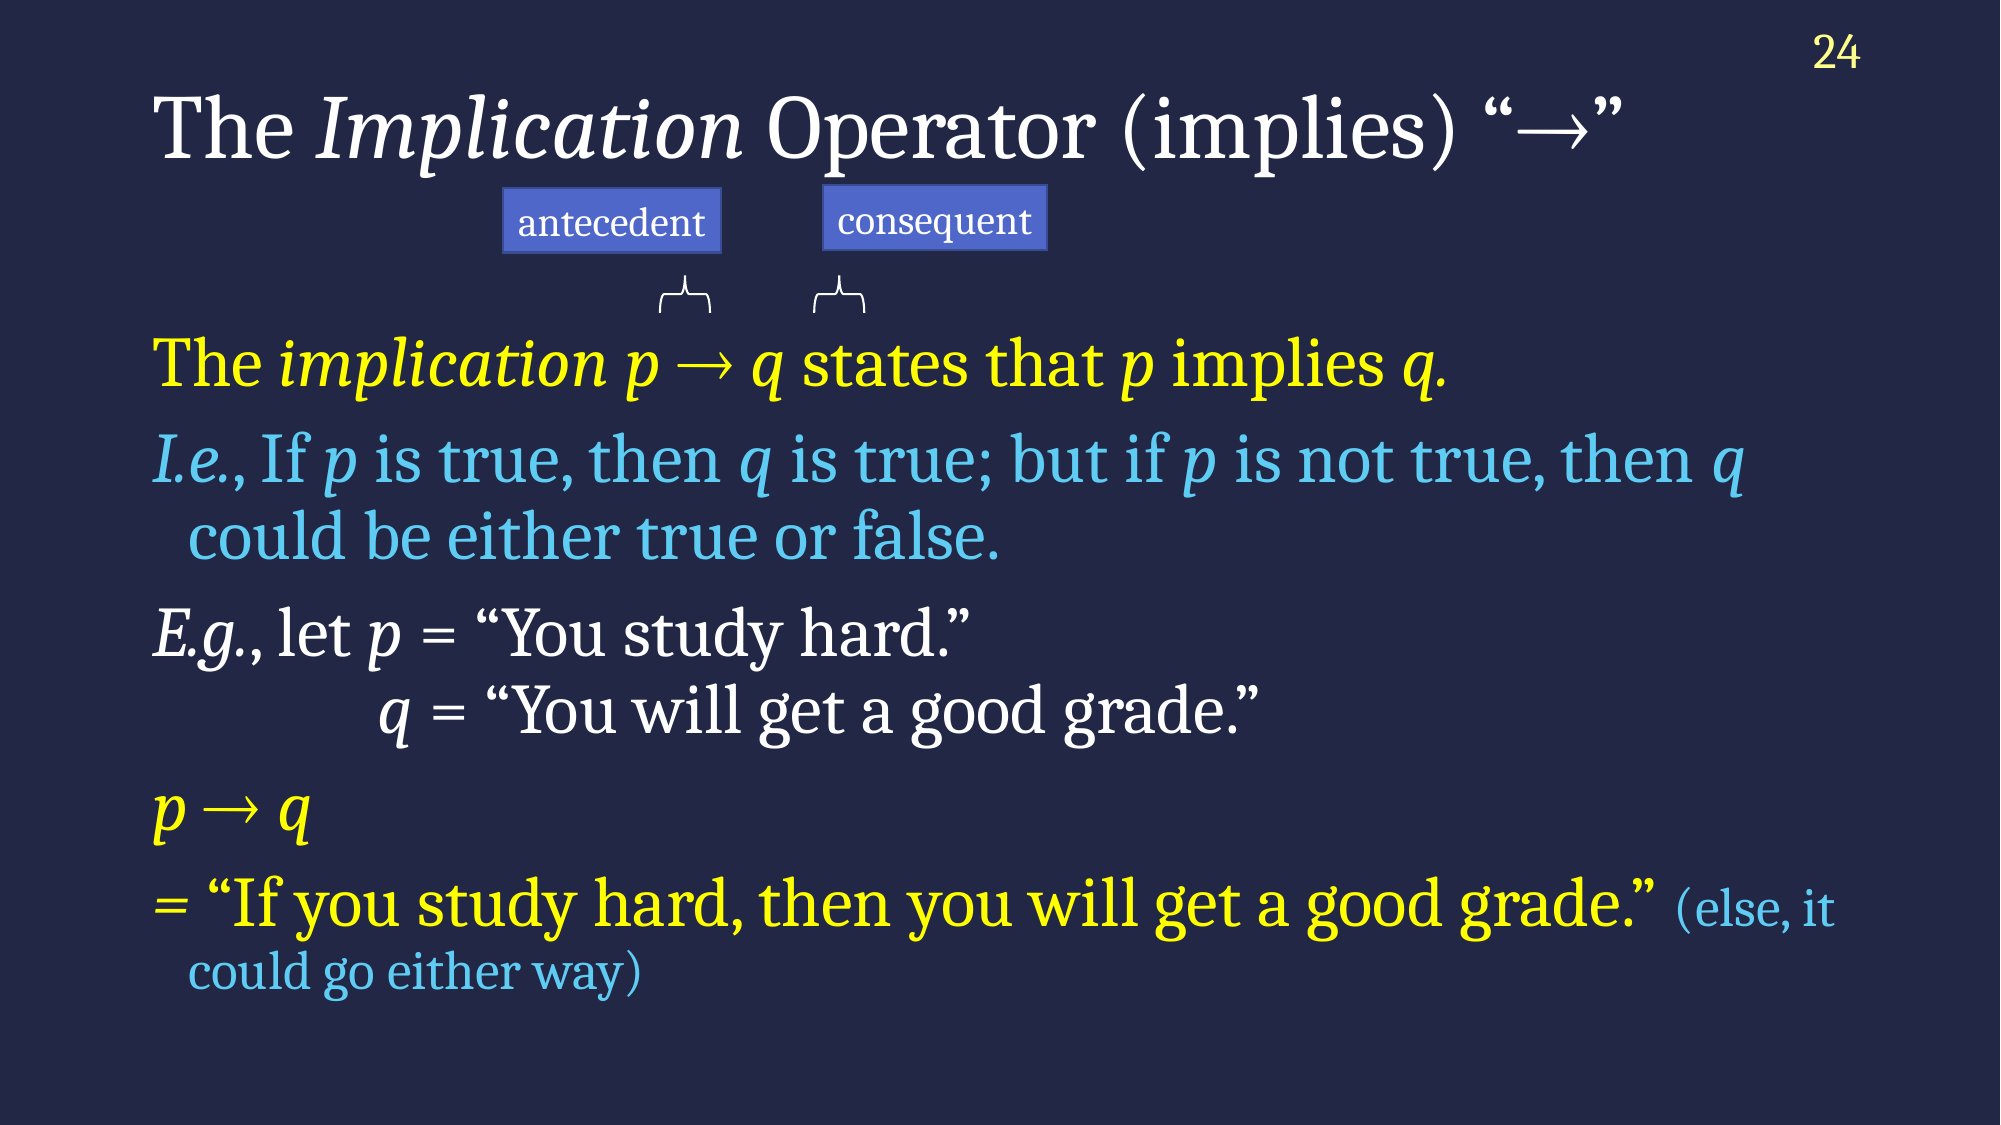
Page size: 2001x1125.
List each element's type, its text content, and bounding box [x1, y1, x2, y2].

title The Implication Operator (implies) “” [137, 59, 1863, 198]
list The implication p  q states that p implies q. I.e., If p is true, then q is true; but if p is not true, then q could be either true or false. E.g., let p = “You study hard.” q = “You will get a good grade.” p  q = “If you study hard, then you will get a good grade.” (else, it could go either way) [137, 212, 1863, 1012]
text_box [814, 185, 1054, 313]
slide_number 24 [1760, 18, 1877, 79]
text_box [497, 187, 727, 313]
